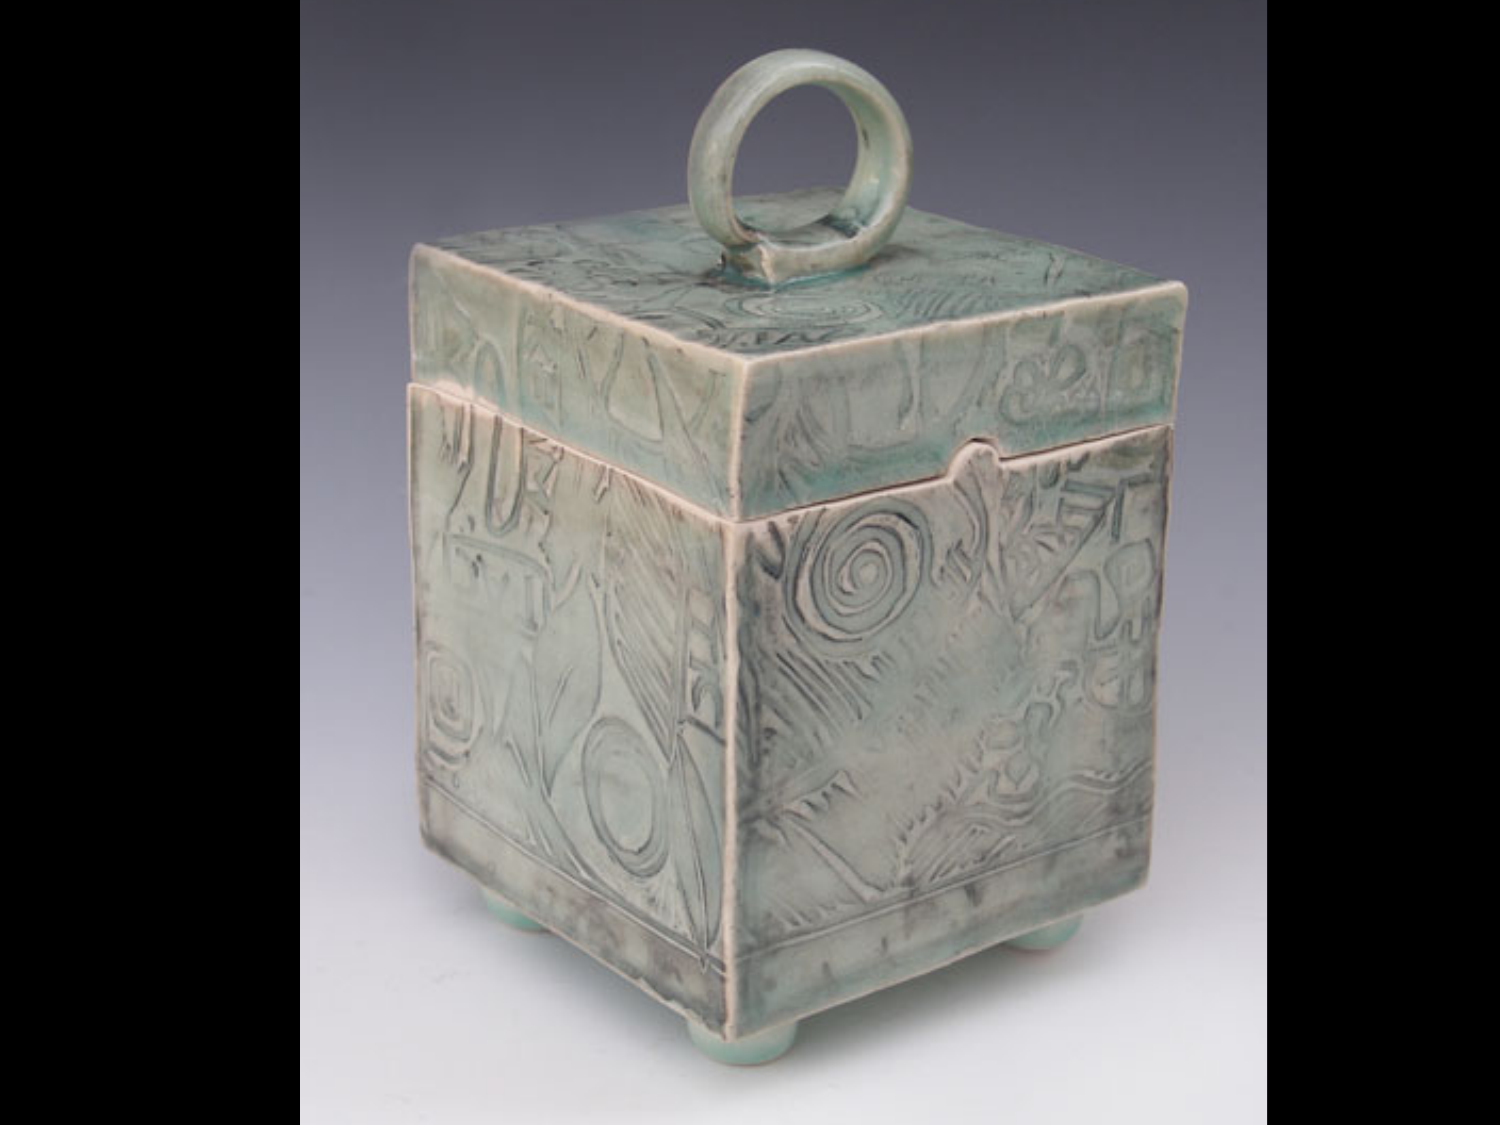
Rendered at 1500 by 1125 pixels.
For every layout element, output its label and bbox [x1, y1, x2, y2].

picture [299, 0, 1268, 1125]
